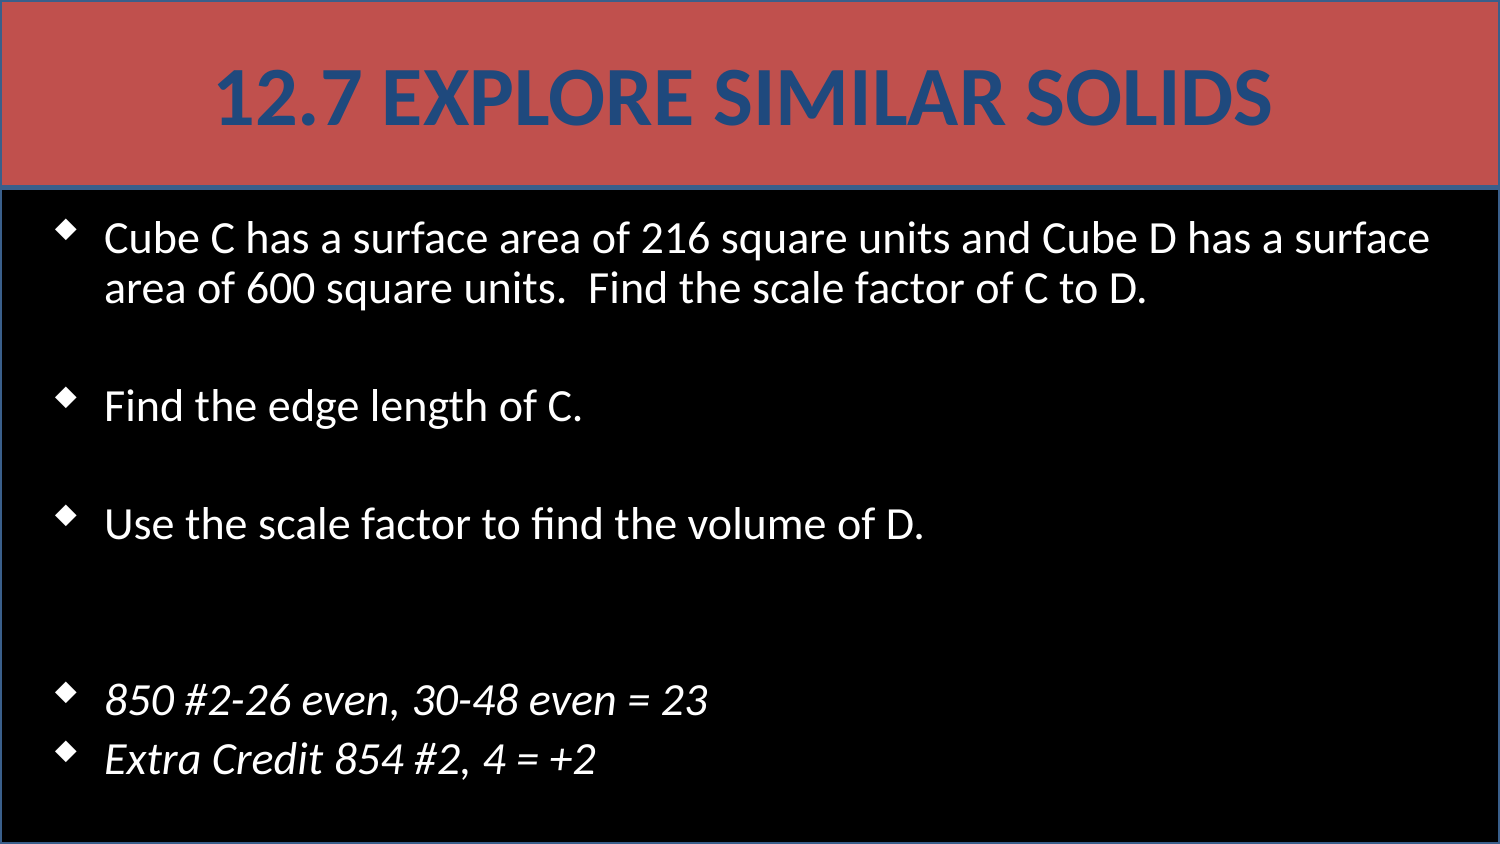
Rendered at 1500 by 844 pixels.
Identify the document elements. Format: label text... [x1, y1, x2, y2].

title 12.7 Explore Similar Solids [37, 33, 1450, 150]
list Cube C has a surface area of 216 square units and Cube D has a surface area of 600 square units. Find the scale factor of C to D. Find the edge length of C. Use the scale factor to find the volume of D. 850 #2-26 even, 30-48 even = 23 Extra Credit 854 #2, 4 = +2 [37, 206, 1450, 797]
